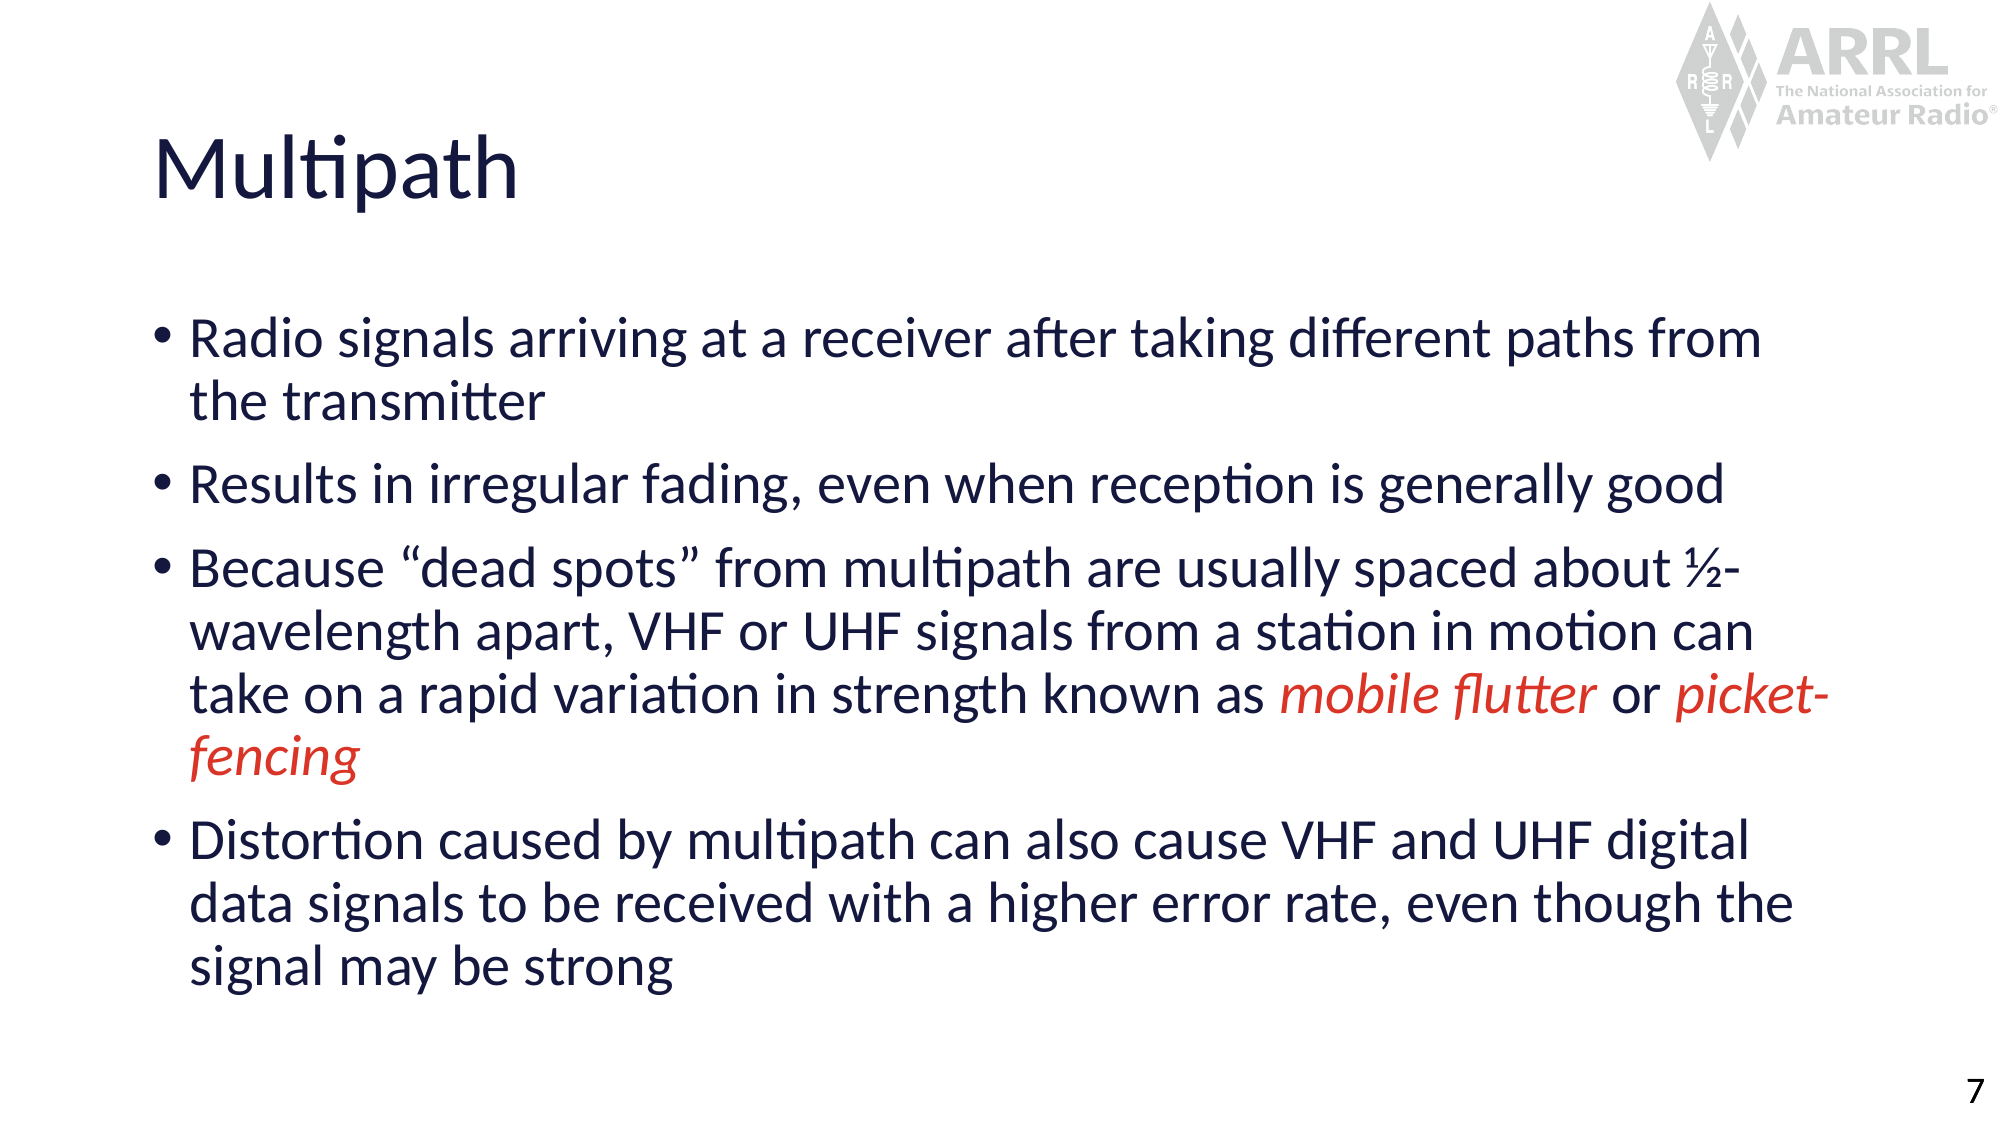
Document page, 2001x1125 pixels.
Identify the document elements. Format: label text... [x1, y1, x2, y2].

list Radio signals arriving at a receiver after taking different paths from the transmitter Results in irregular fading, even when reception is generally good Because “dead spots” from multipath are usually spaced about ½-wavelength apart, VHF or UHF signals from a station in motion can take on a rapid variation in strength known as mobile flutter or picket-fencing Distortion caused by multipath can also cause VHF and UHF digital data signals to be received with a higher error rate, even though the signal may be strong [137, 299, 1863, 1014]
picture [1674, 0, 2000, 164]
title Multipath [137, 59, 1863, 278]
